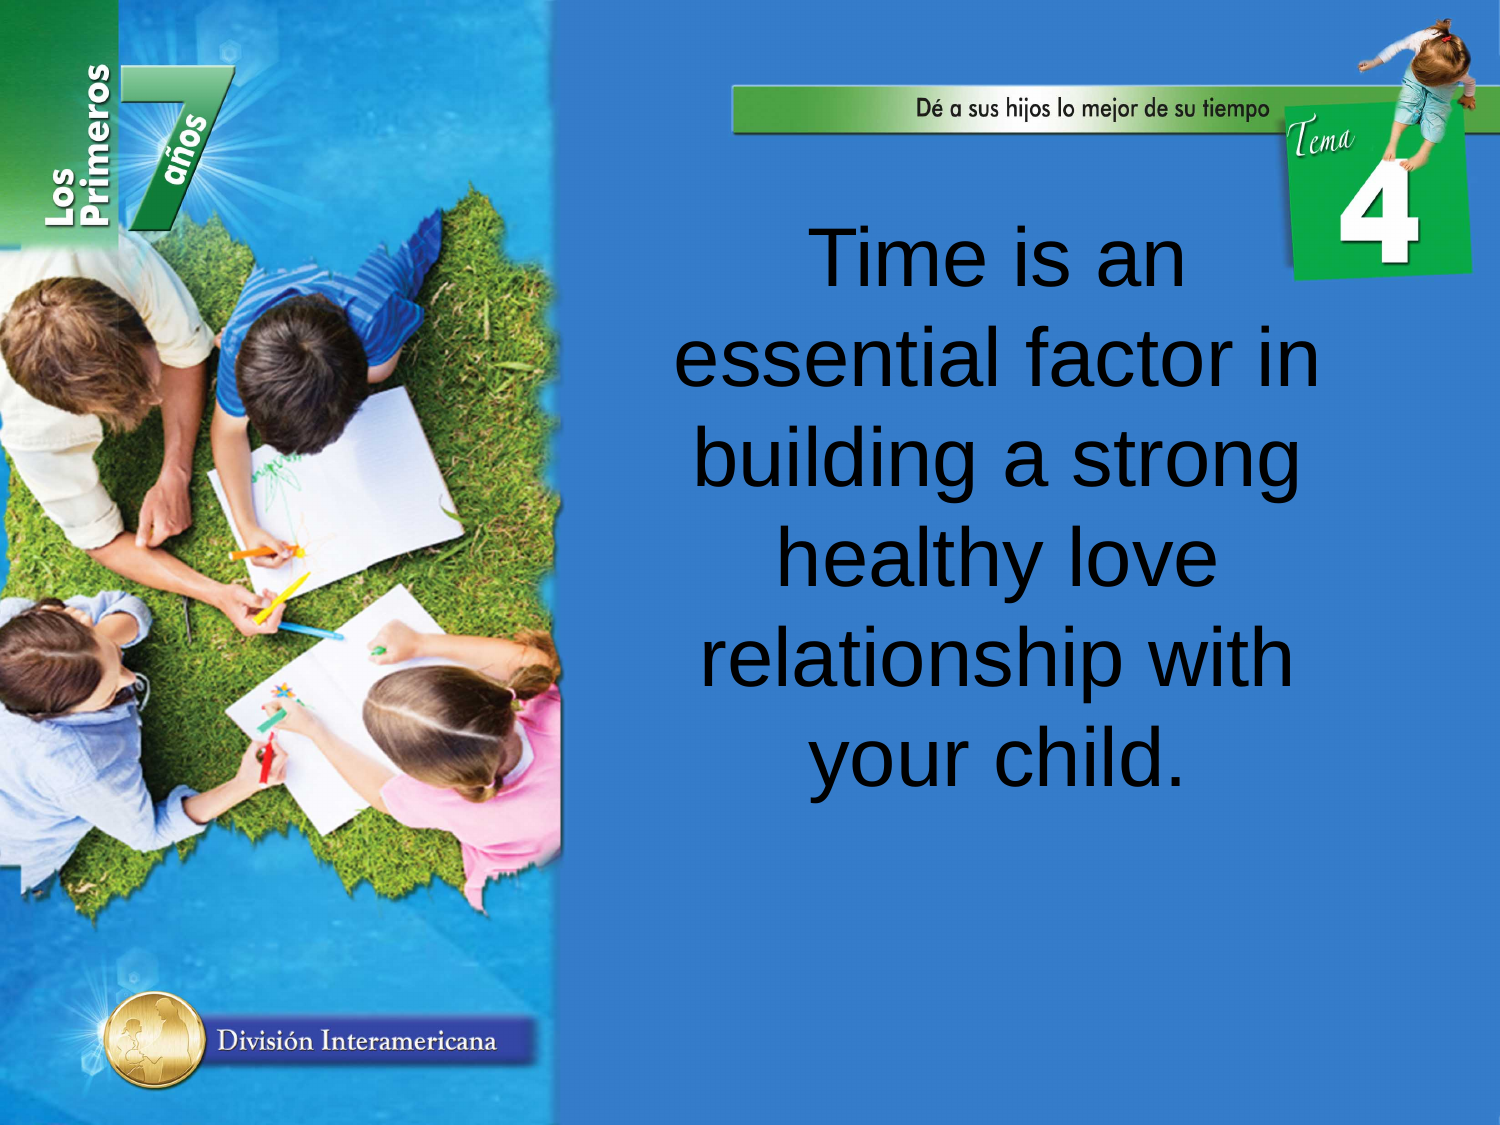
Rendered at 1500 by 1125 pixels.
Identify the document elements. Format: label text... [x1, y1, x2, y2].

text_box Time is an essential factor in building a strong healthy love relationship with your child. [631, 196, 1365, 811]
picture [0, 0, 1500, 1125]
